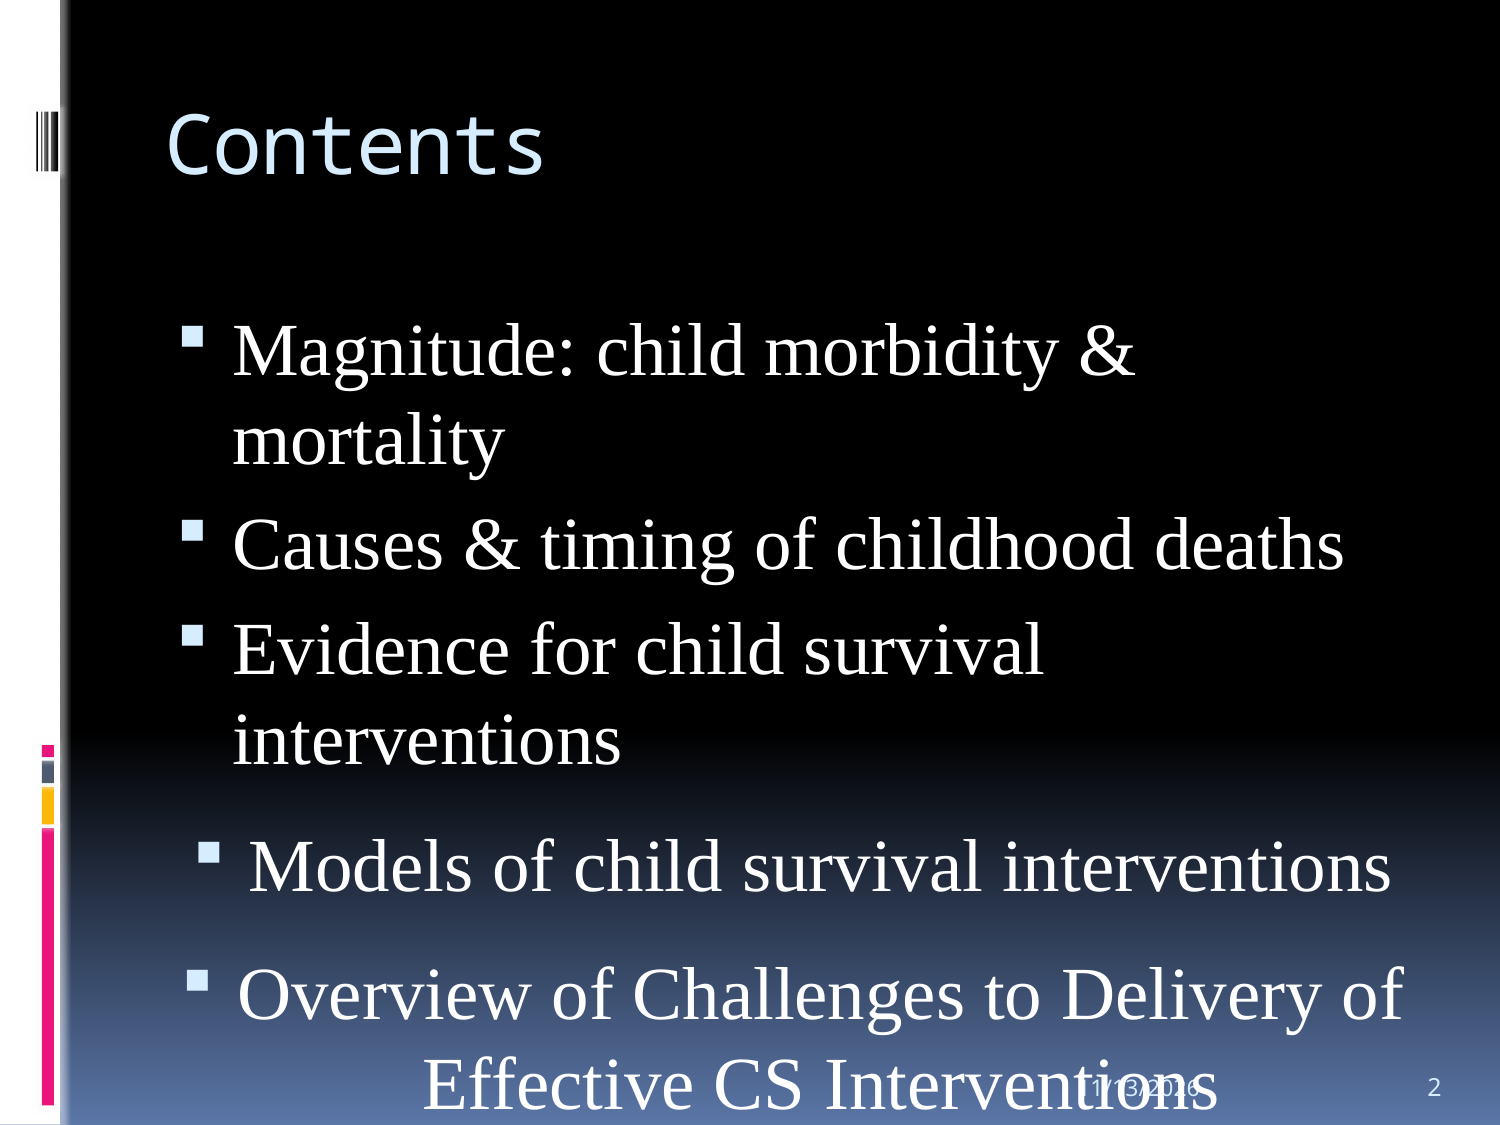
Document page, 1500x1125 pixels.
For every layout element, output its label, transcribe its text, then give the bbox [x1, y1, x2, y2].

list Magnitude: child morbidity & mortality Causes & timing of childhood deaths Evidence for child survival interventions Models of child survival interventions Overview of Challenges to Delivery of Effective CS Interventions [150, 292, 1425, 1043]
title Contents [150, 83, 1425, 234]
slide_number 2 [1412, 1052, 1488, 1113]
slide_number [1062, 1052, 1412, 1113]
